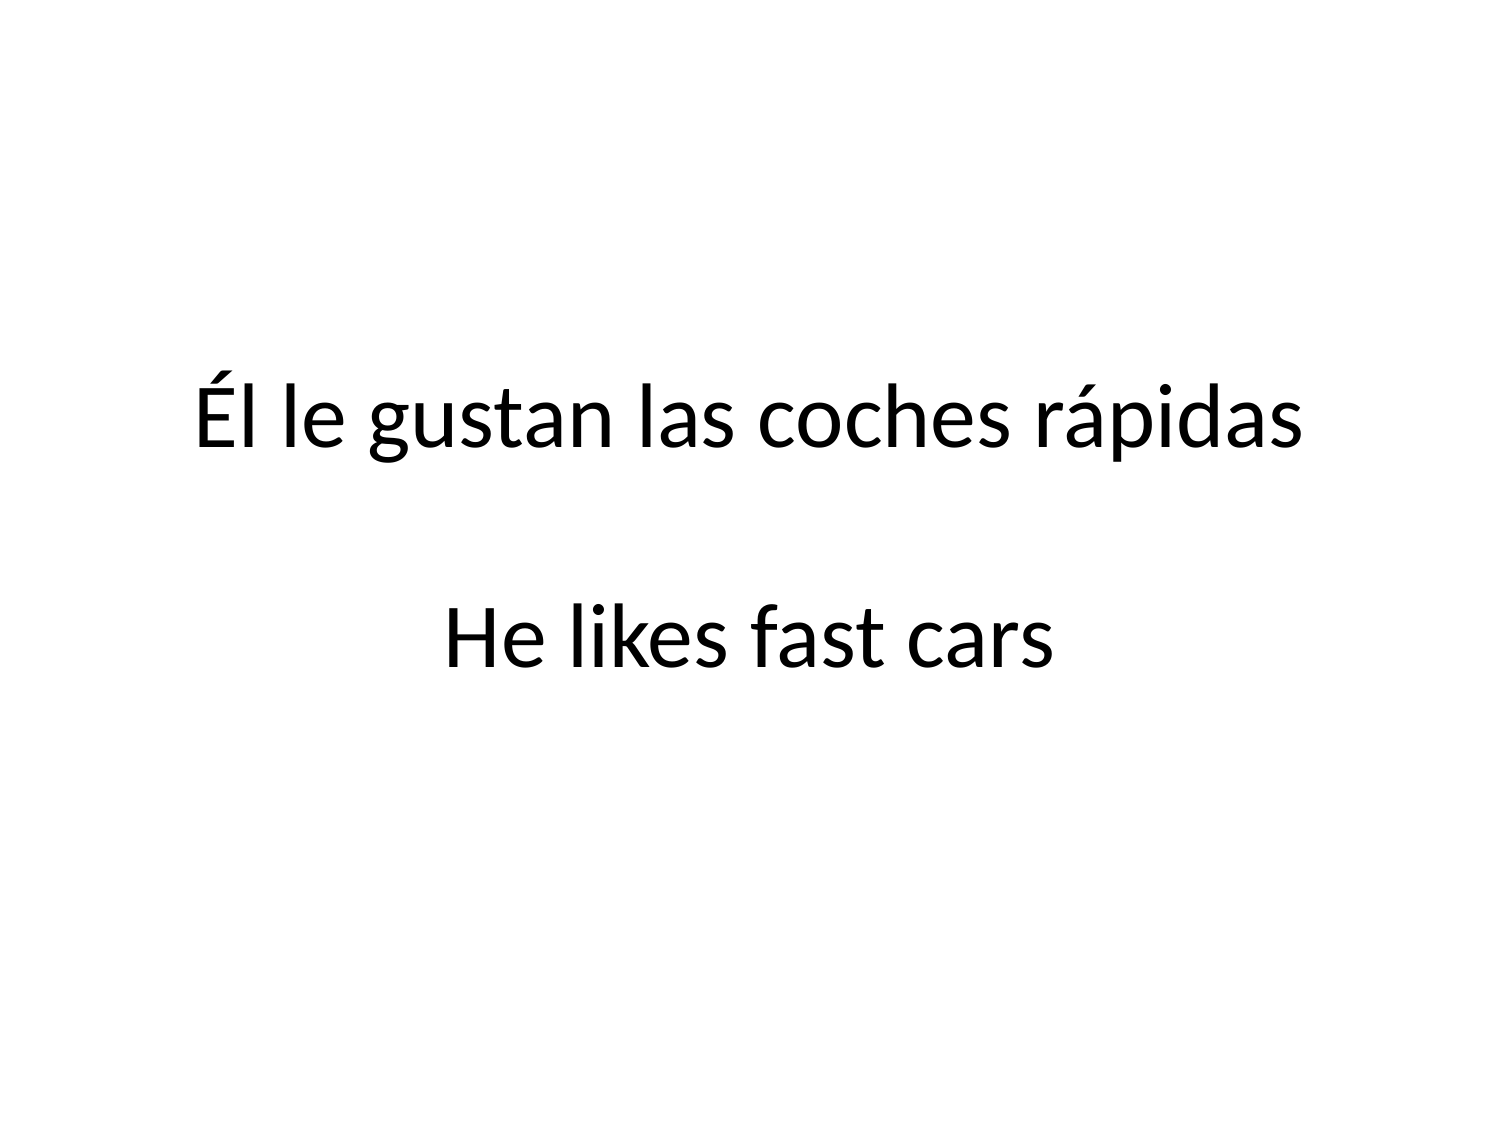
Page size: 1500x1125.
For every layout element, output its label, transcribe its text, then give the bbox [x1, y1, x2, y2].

title Él le gustan las coches rápidas He likes fast cars [75, 45, 1425, 997]
